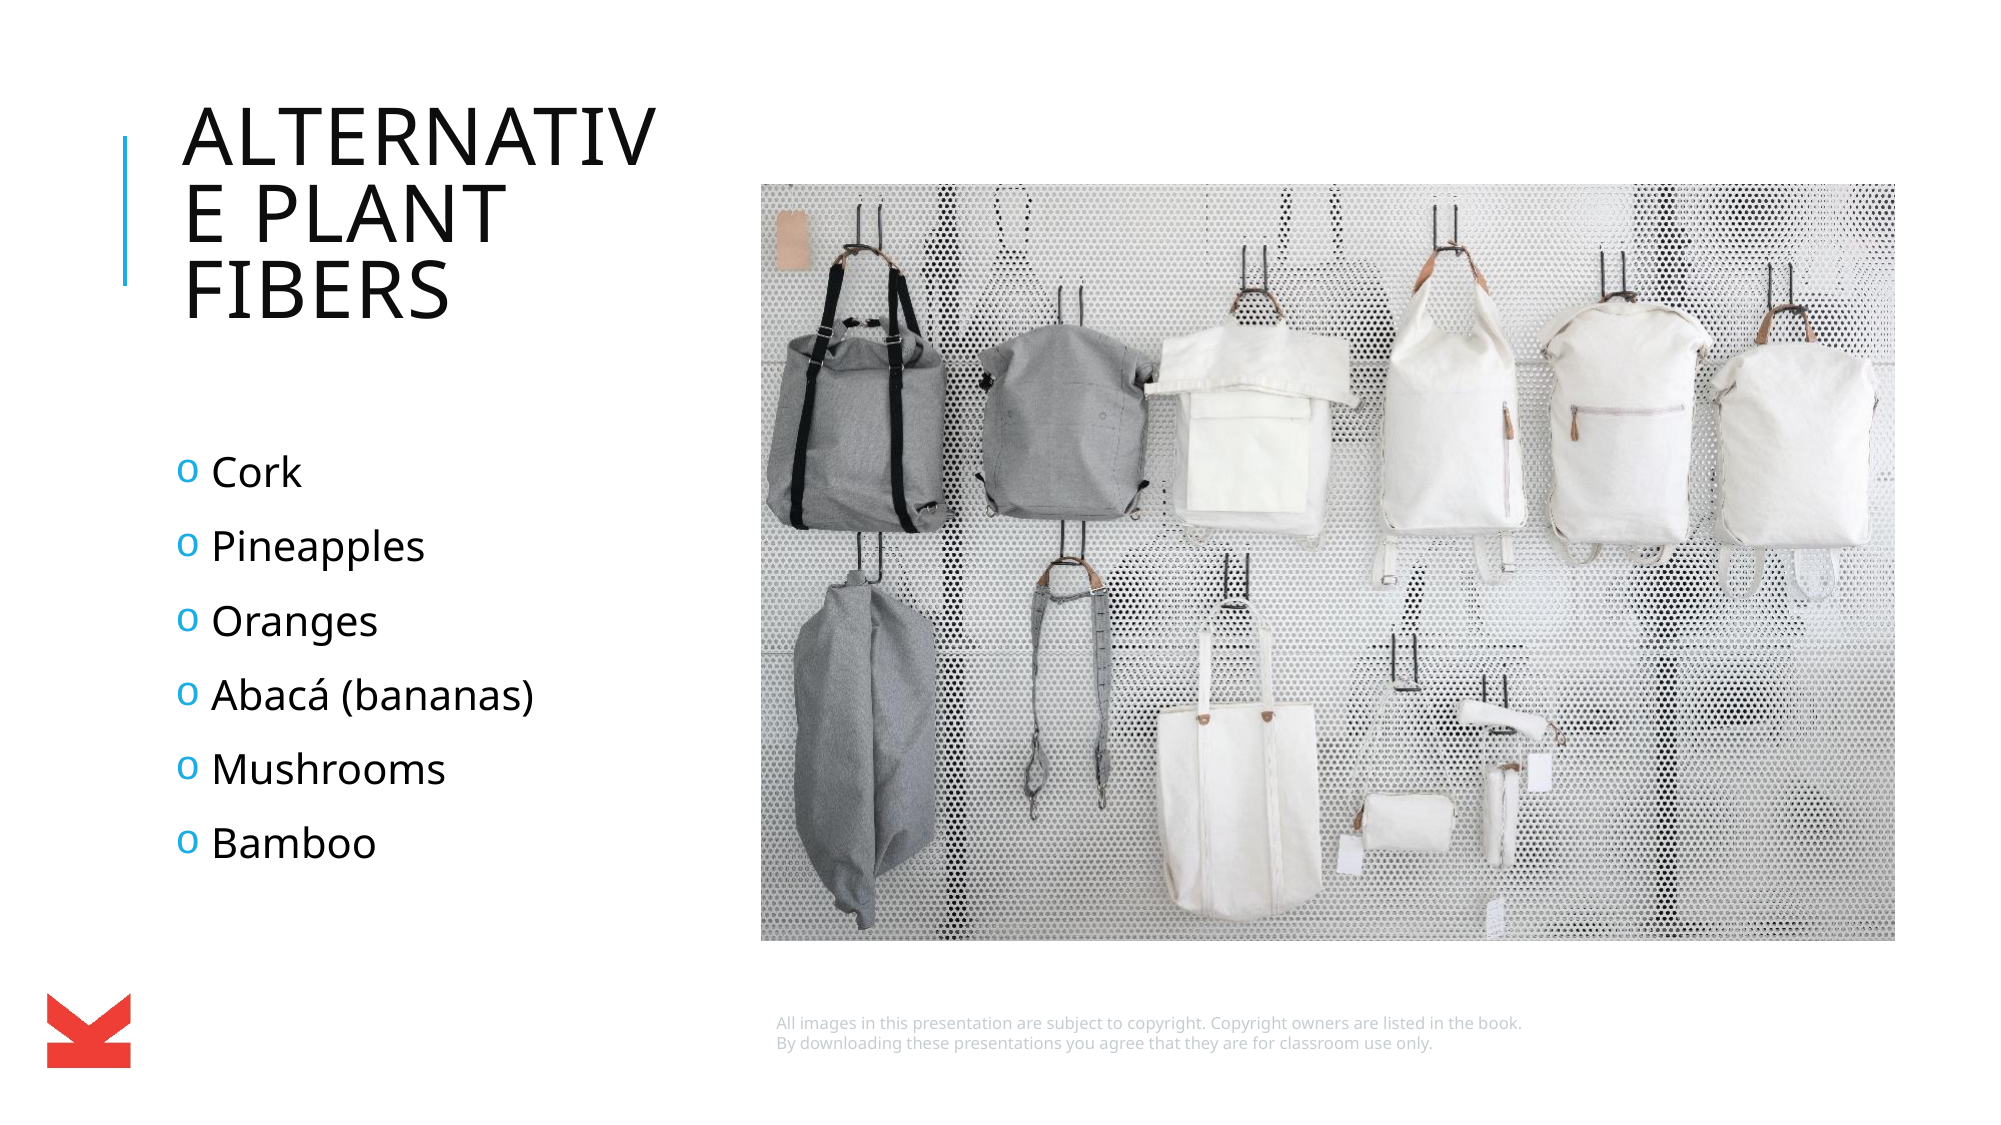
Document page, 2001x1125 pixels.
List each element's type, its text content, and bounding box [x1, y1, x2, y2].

title Alternative plant fibers [168, 96, 682, 342]
list Cork Pineapples Oranges Abacá (bananas) Mushrooms Bamboo [168, 375, 682, 1020]
picture [26, 971, 151, 1096]
text_box All images in this presentation are subject to copyright. Copyright owners are listed in the book. By downloading these presentations you agree that they are for classroom use only. [761, 1005, 1762, 1061]
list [761, 184, 1896, 941]
